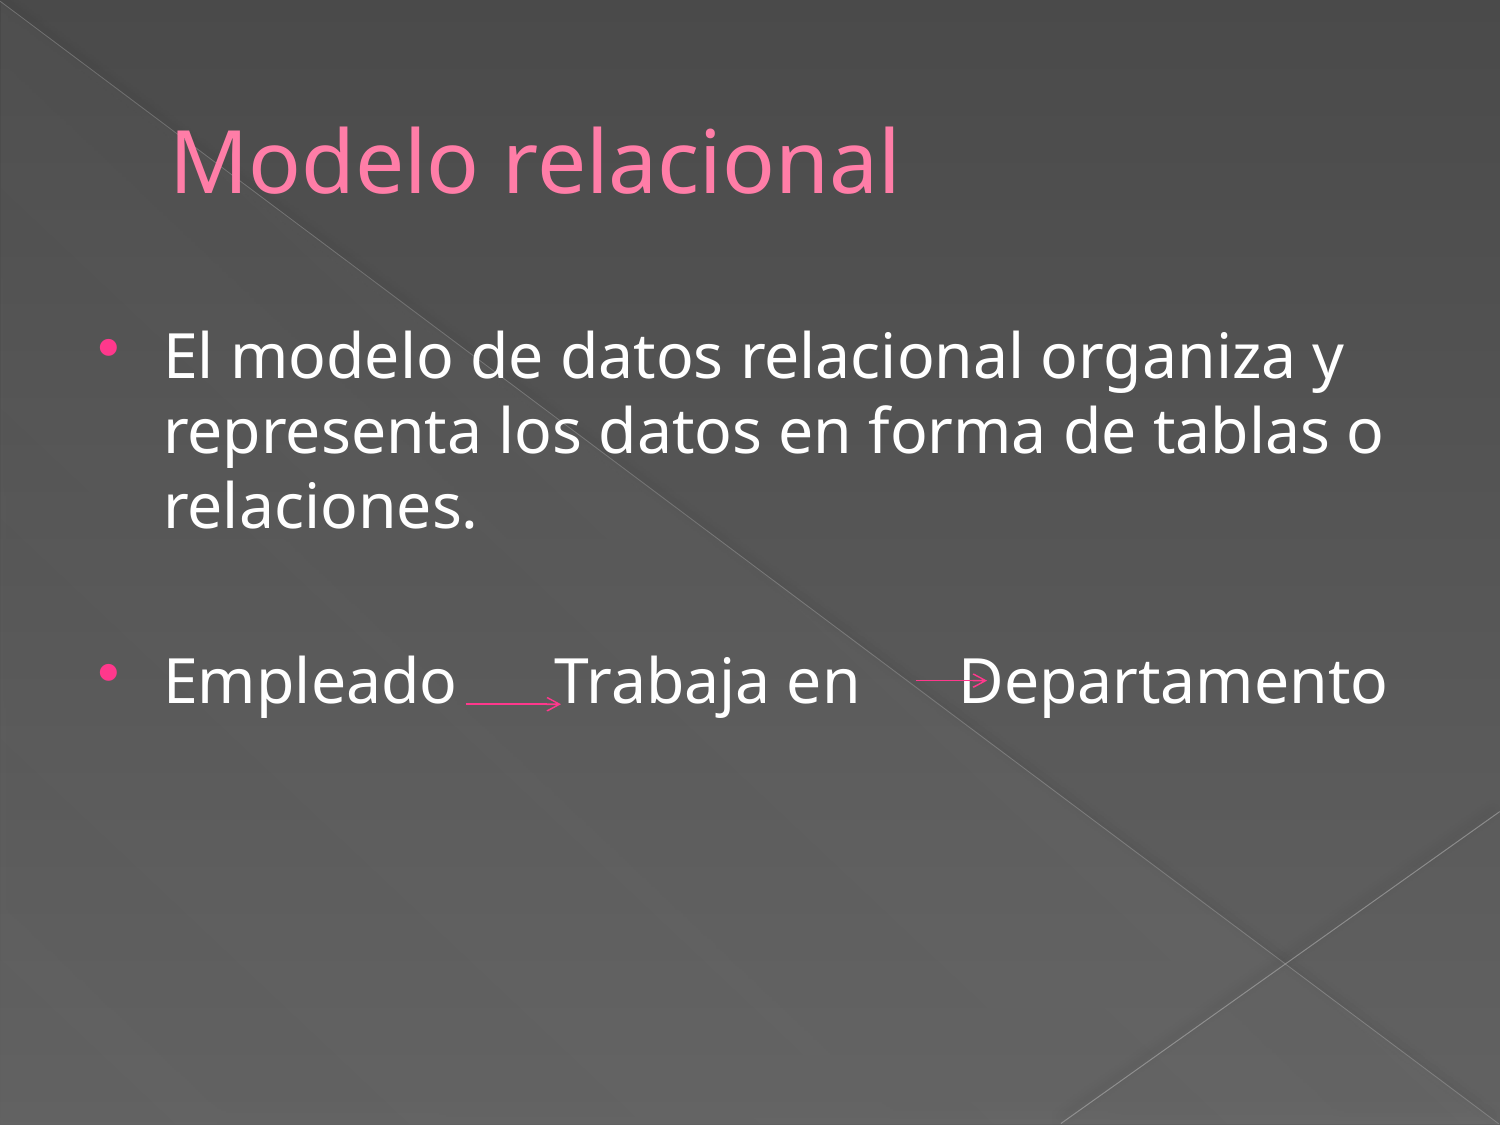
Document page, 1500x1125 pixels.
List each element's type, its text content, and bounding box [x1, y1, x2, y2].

title Modelo relacional [75, 43, 1425, 274]
list El modelo de datos relacional organiza y representa los datos en forma de tablas o relaciones. Empleado Trabaja en Departamento [75, 308, 1500, 1059]
